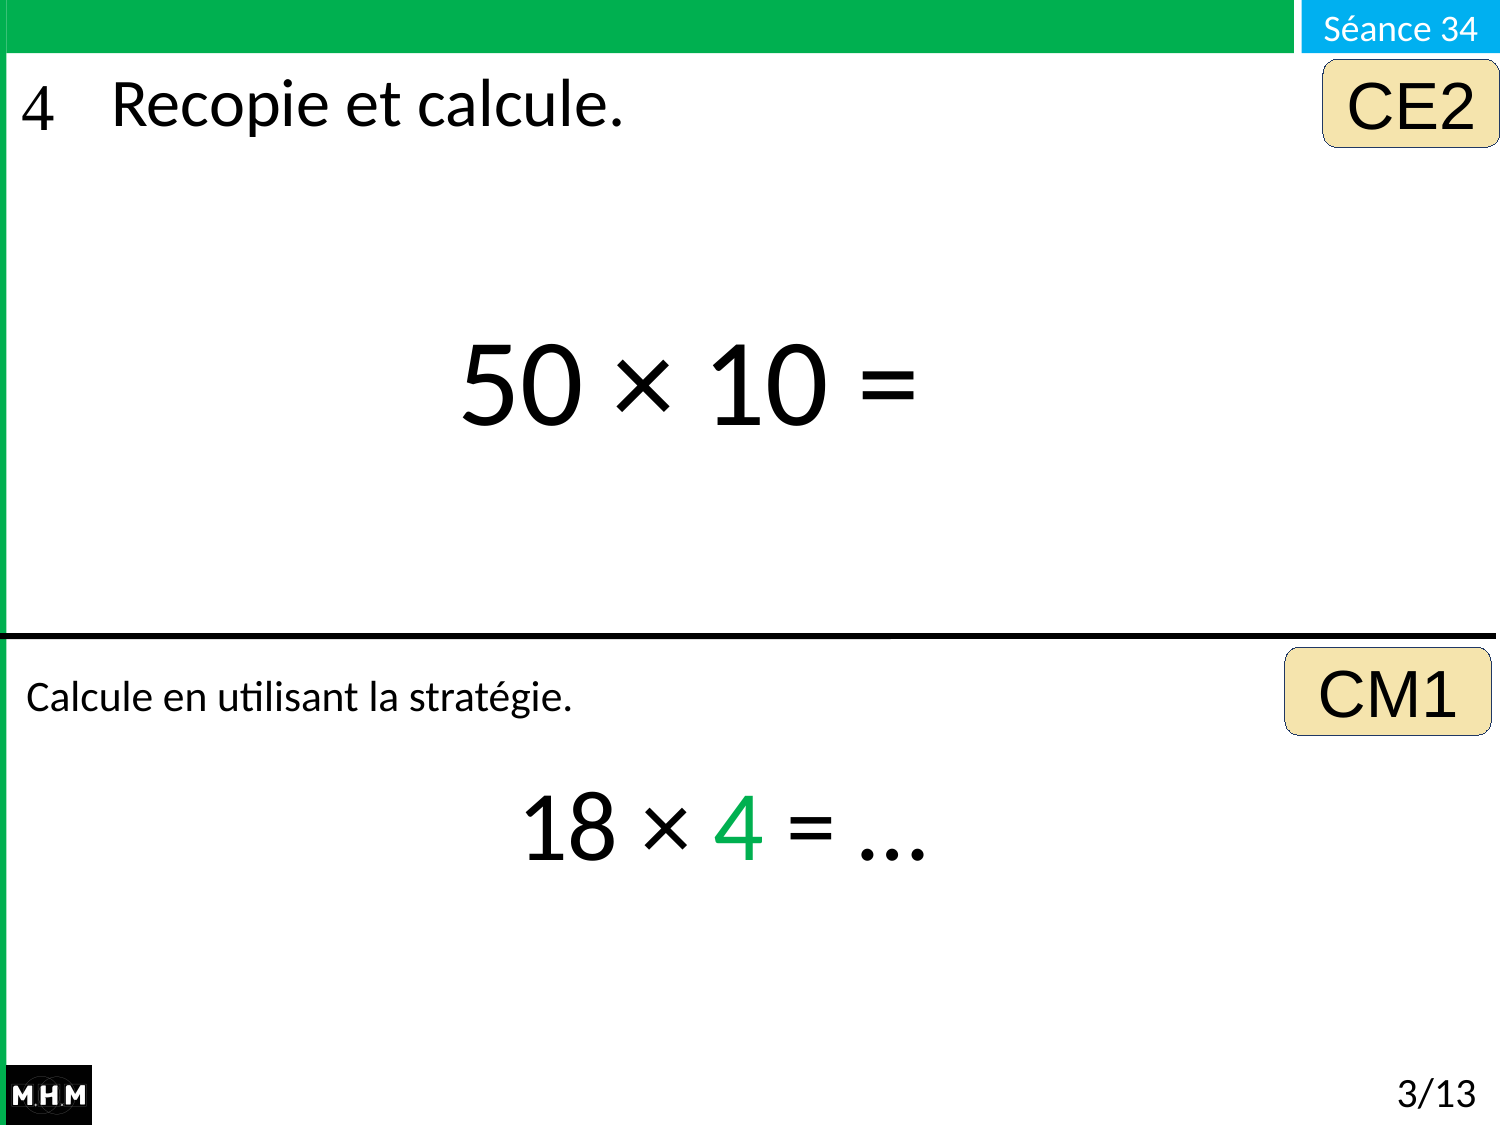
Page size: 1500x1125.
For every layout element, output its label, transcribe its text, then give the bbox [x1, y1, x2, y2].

text_box 50 × 10 = [443, 292, 1243, 458]
text_box 18 × 4 = … [497, 752, 949, 888]
picture [6, 1065, 92, 1125]
text_box CE2 [1322, 59, 1500, 148]
list 3/13 [1373, 1064, 1500, 1125]
title Recopie et calcule. [96, 60, 1391, 150]
text_box Calcule en utilisant la stratégie. [11, 652, 661, 743]
text_box CM1 [1284, 647, 1492, 736]
